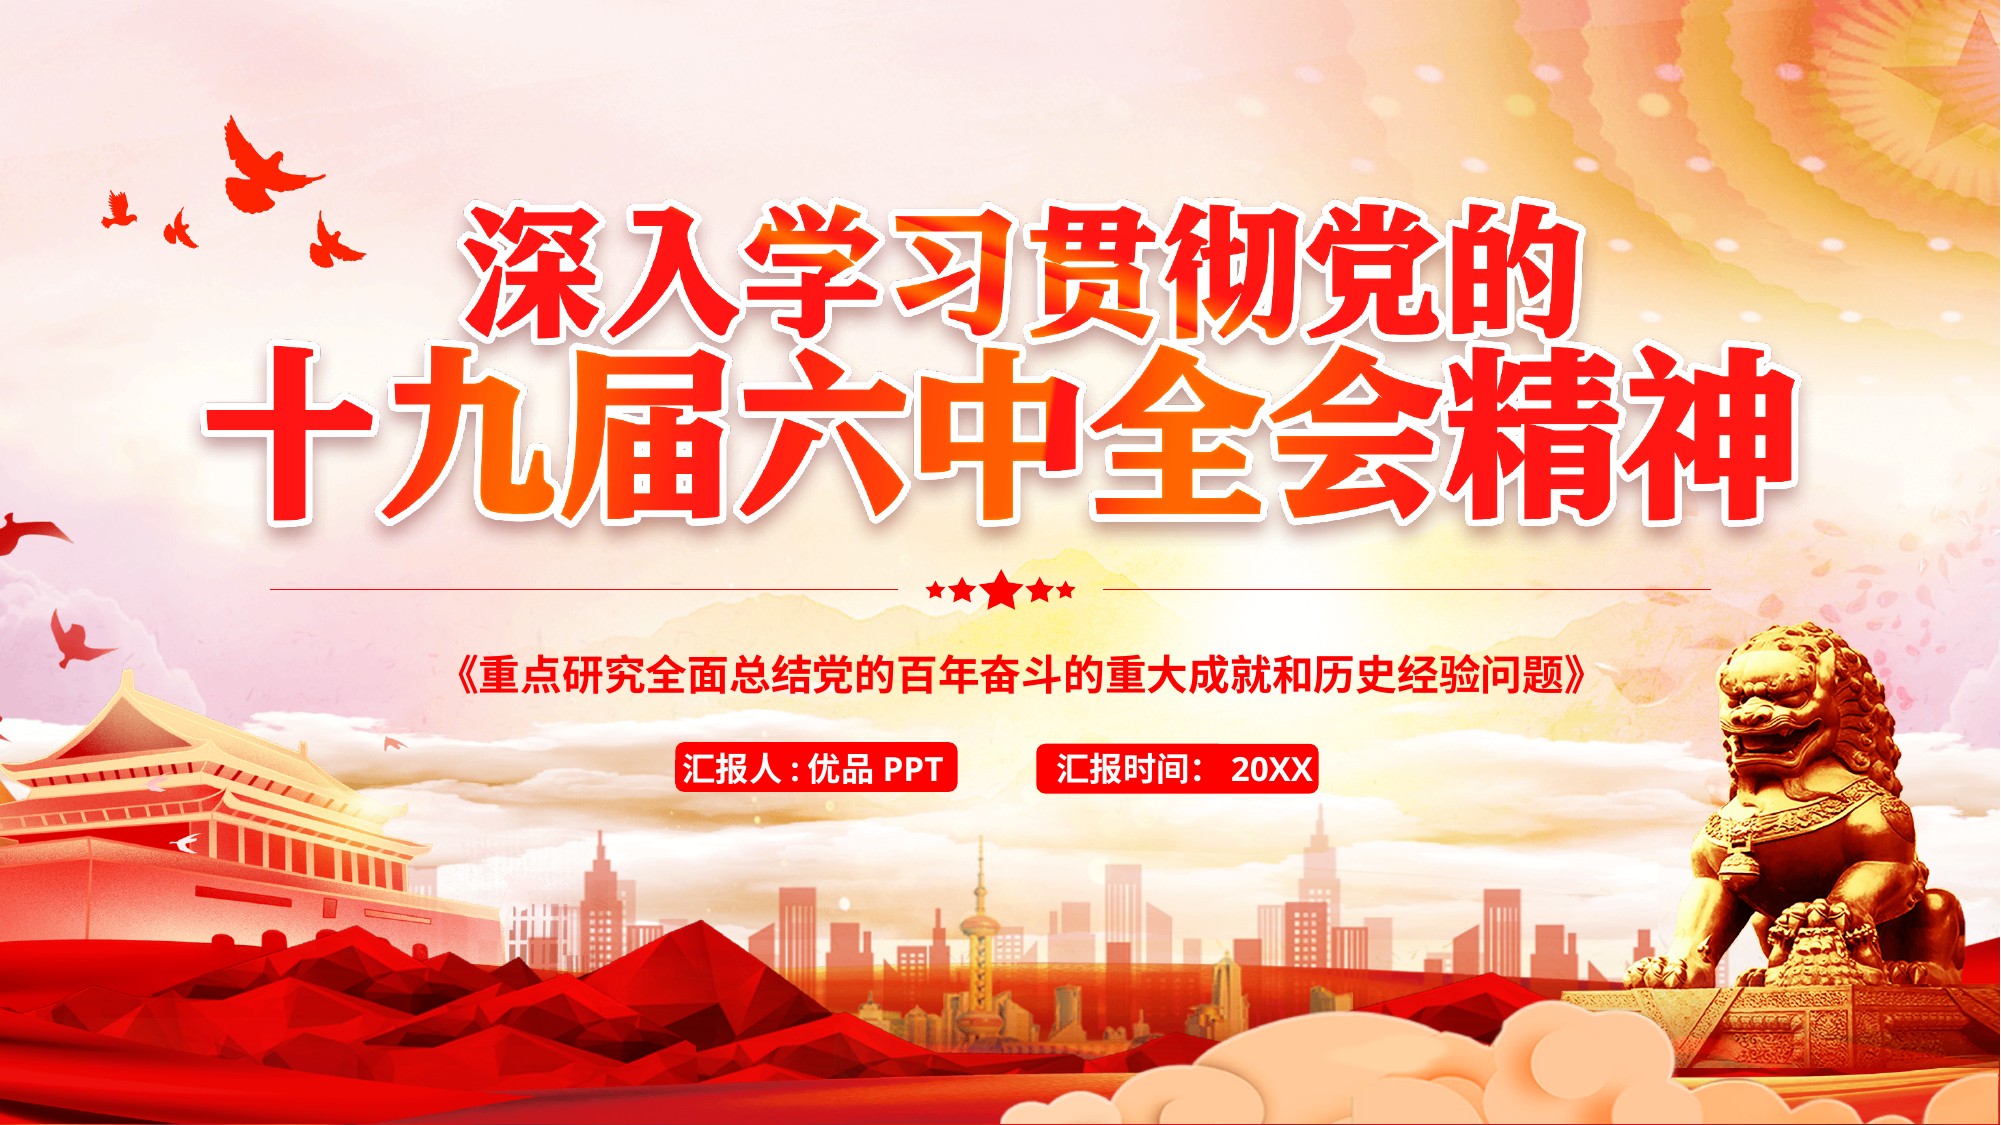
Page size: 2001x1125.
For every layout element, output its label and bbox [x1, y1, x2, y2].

text_box [409, 741, 1587, 797]
picture [0, 0, 2000, 1125]
text_box [270, 571, 1711, 608]
